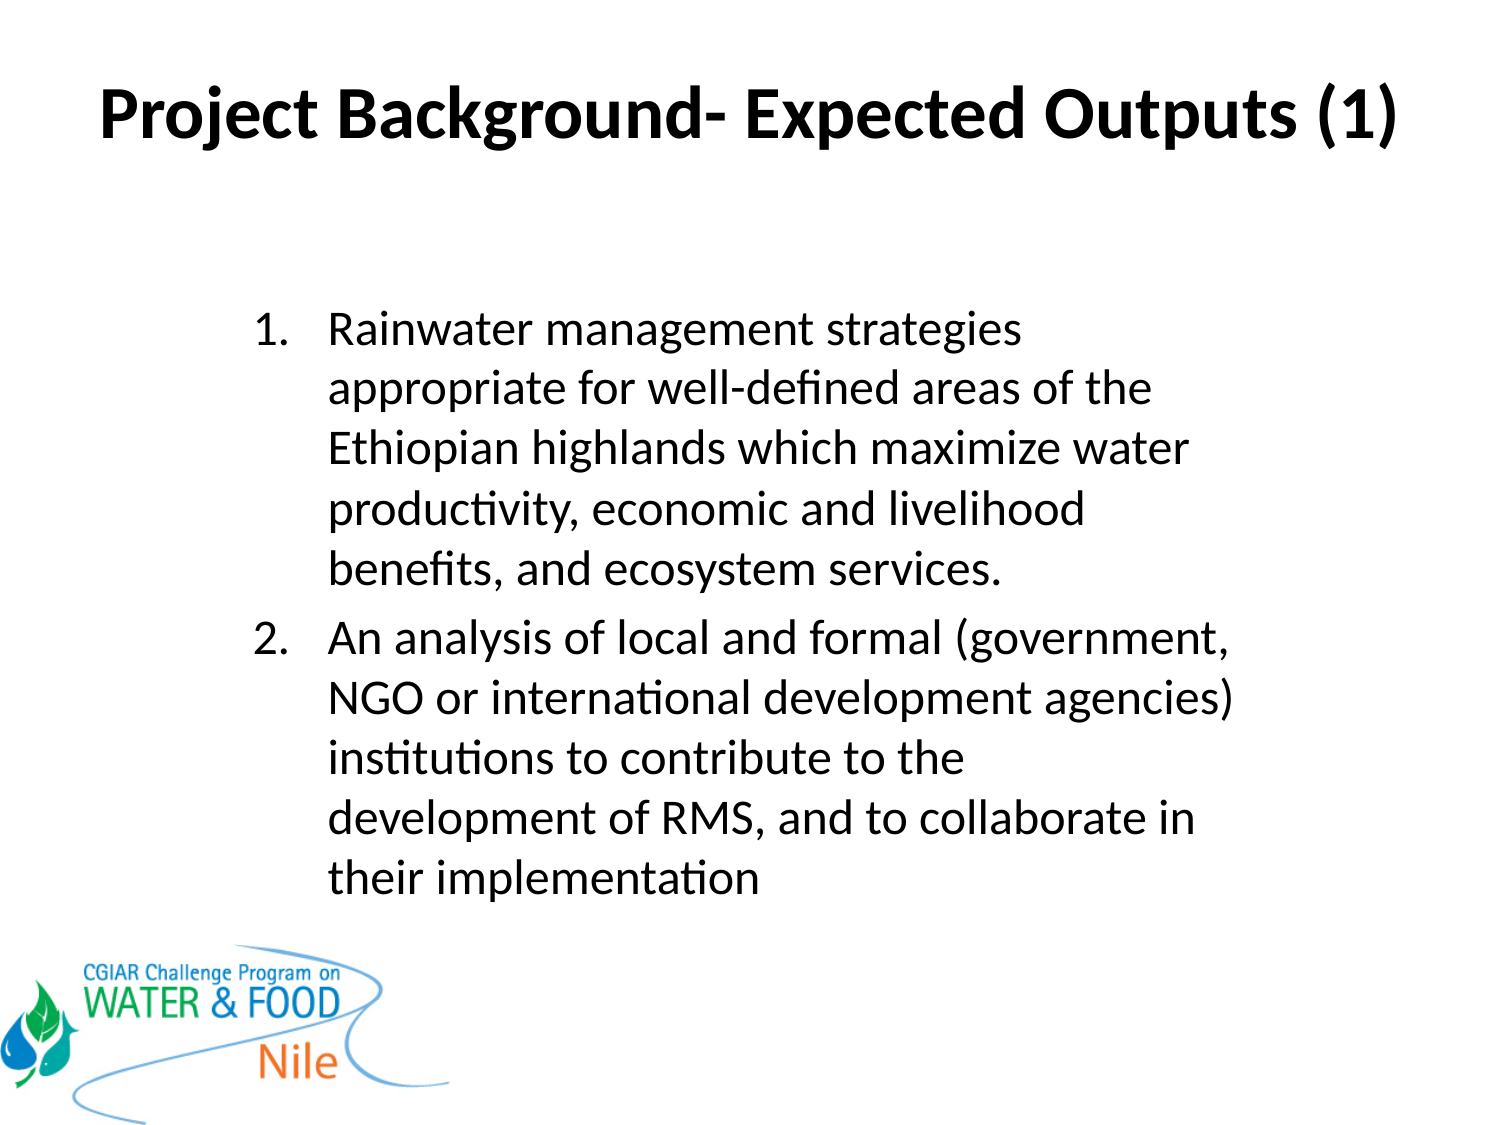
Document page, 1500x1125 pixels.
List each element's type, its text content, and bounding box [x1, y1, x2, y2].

list Rainwater management strategies appropriate for well-defined areas of the Ethiopian highlands which maximize water productivity, economic and livelihood benefits, and ecosystem services. An analysis of local and formal (government, NGO or international development agencies) institutions to contribute to the development of RMS, and to collaborate in their implementation [237, 287, 1251, 1063]
picture [0, 944, 450, 1125]
title Project Background- Expected Outputs (1) [74, 37, 1426, 181]
